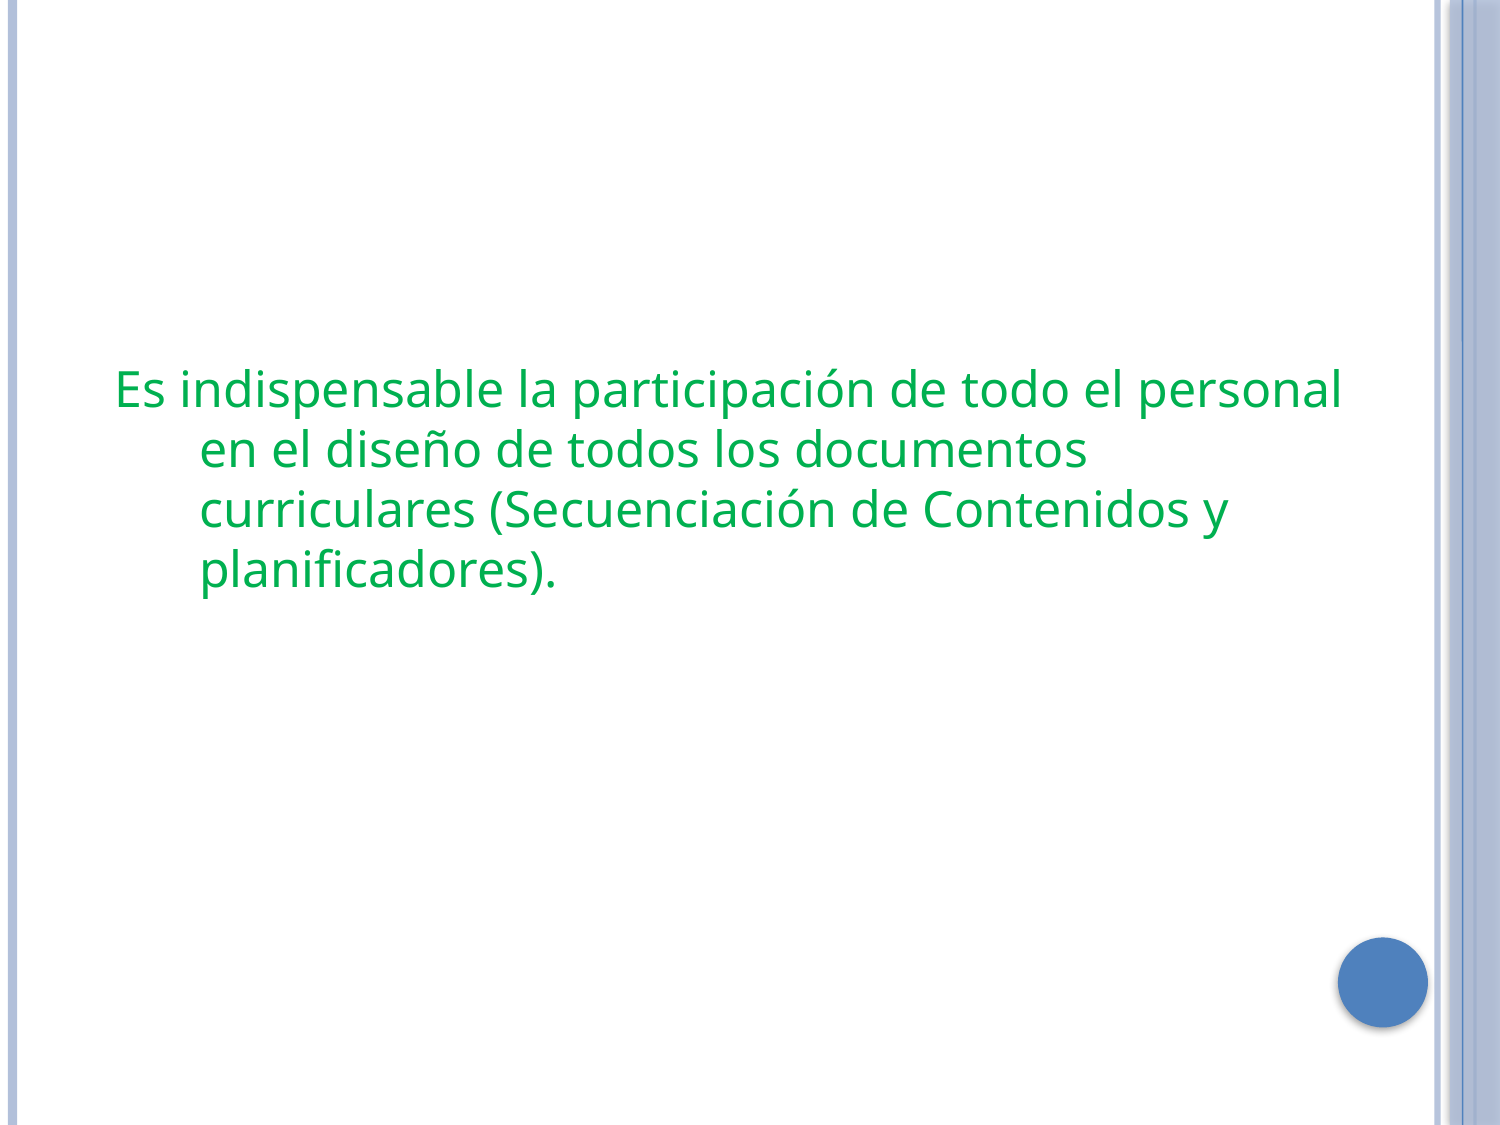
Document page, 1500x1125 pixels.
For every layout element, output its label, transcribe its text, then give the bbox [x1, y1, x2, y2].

list Es indispensable la participación de todo el personal en el diseño de todos los documentos curriculares (Secuenciación de Contenidos y planificadores). [99, 350, 1388, 1038]
